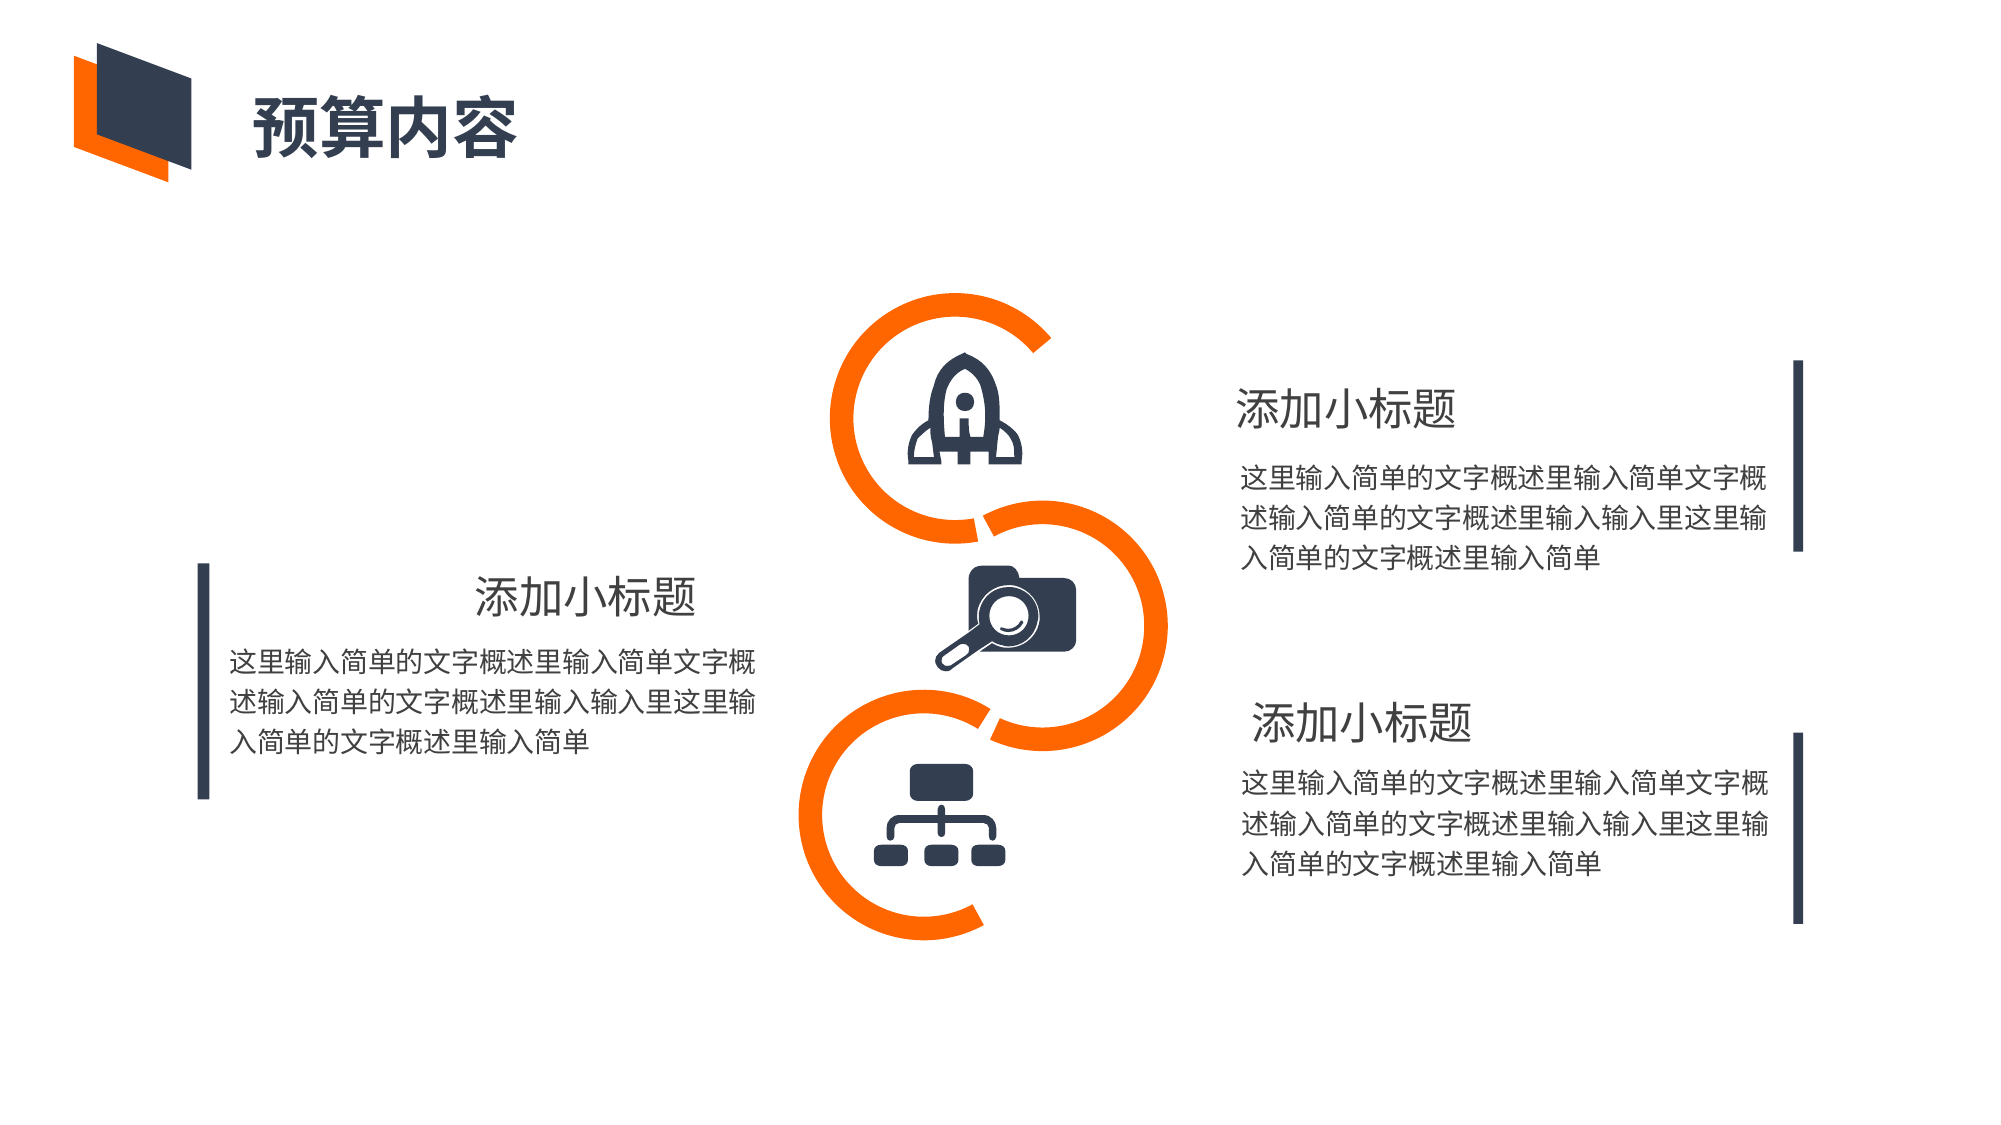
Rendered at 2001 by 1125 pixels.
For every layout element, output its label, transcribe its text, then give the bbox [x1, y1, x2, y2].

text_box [935, 565, 1077, 672]
text_box [1792, 359, 1804, 553]
text_box 添加小标题 [1220, 373, 1515, 442]
text_box 这里输入简单的文字概述里输入简单文字概述输入简单的文字概述里输入输入里这里输入简单的文字概述里输入简单 [1220, 444, 1794, 602]
text_box 添加小标题 [1236, 687, 1531, 749]
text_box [73, 42, 192, 183]
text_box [677, 347, 1202, 887]
text_box 这里输入简单的文字概述里输入简单文字概述输入简单的文字概述里输入输入里这里输入简单的文字概述里输入简单 [209, 628, 677, 786]
text_box 这里输入简单的文字概述里输入简单文字概述输入简单的文字概述里输入输入里这里输入简单的文字概述里输入简单 [1221, 749, 1795, 908]
text_box [197, 562, 210, 800]
text_box 预算内容 [237, 43, 626, 218]
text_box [873, 763, 1006, 867]
text_box 添加小标题 [459, 561, 677, 628]
text_box [1792, 732, 1804, 925]
